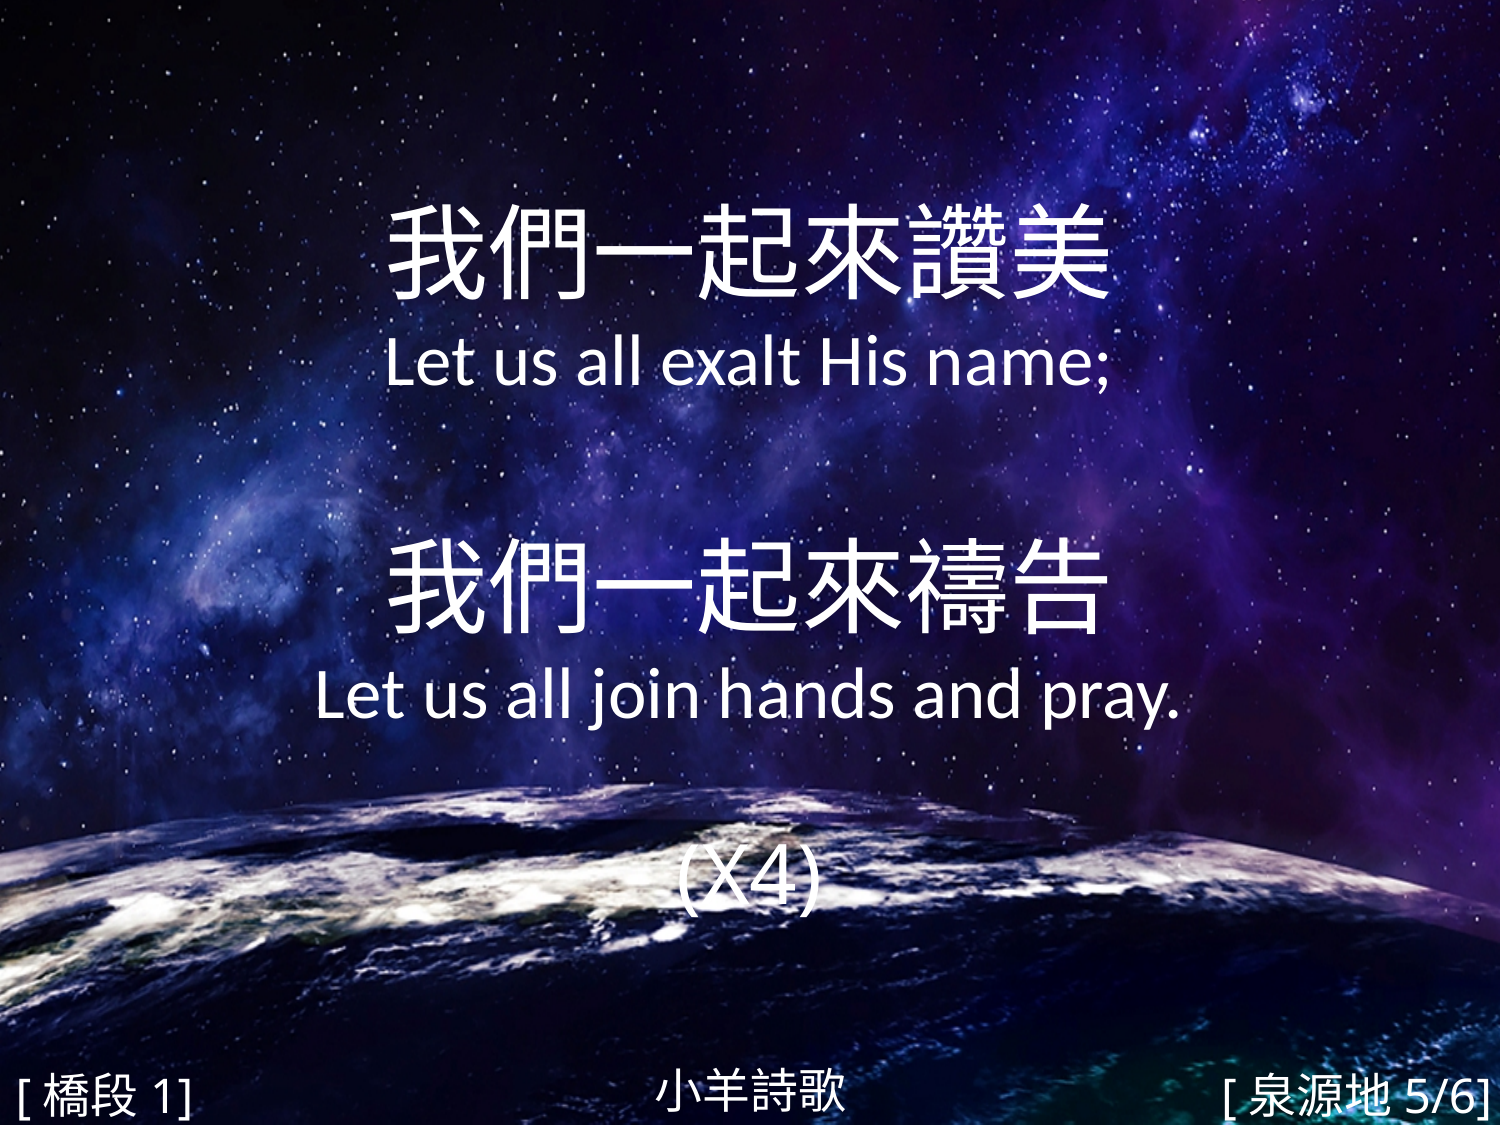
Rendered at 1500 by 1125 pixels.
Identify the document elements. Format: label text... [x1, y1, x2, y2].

picture [0, 700, 1500, 1053]
subtitle 小羊詩歌 [0, 1053, 1500, 1125]
picture [0, 0, 1500, 179]
title [0, 700, 1494, 710]
text_box 我們一起來讚美 Let us all exalt His name; 我們一起來禱告 Let us all join hands and pray. (X4) [0, 179, 1500, 700]
text_box [橋段1] [0, 1058, 271, 1125]
text_box [泉源地5/6] [868, 1058, 1500, 1125]
